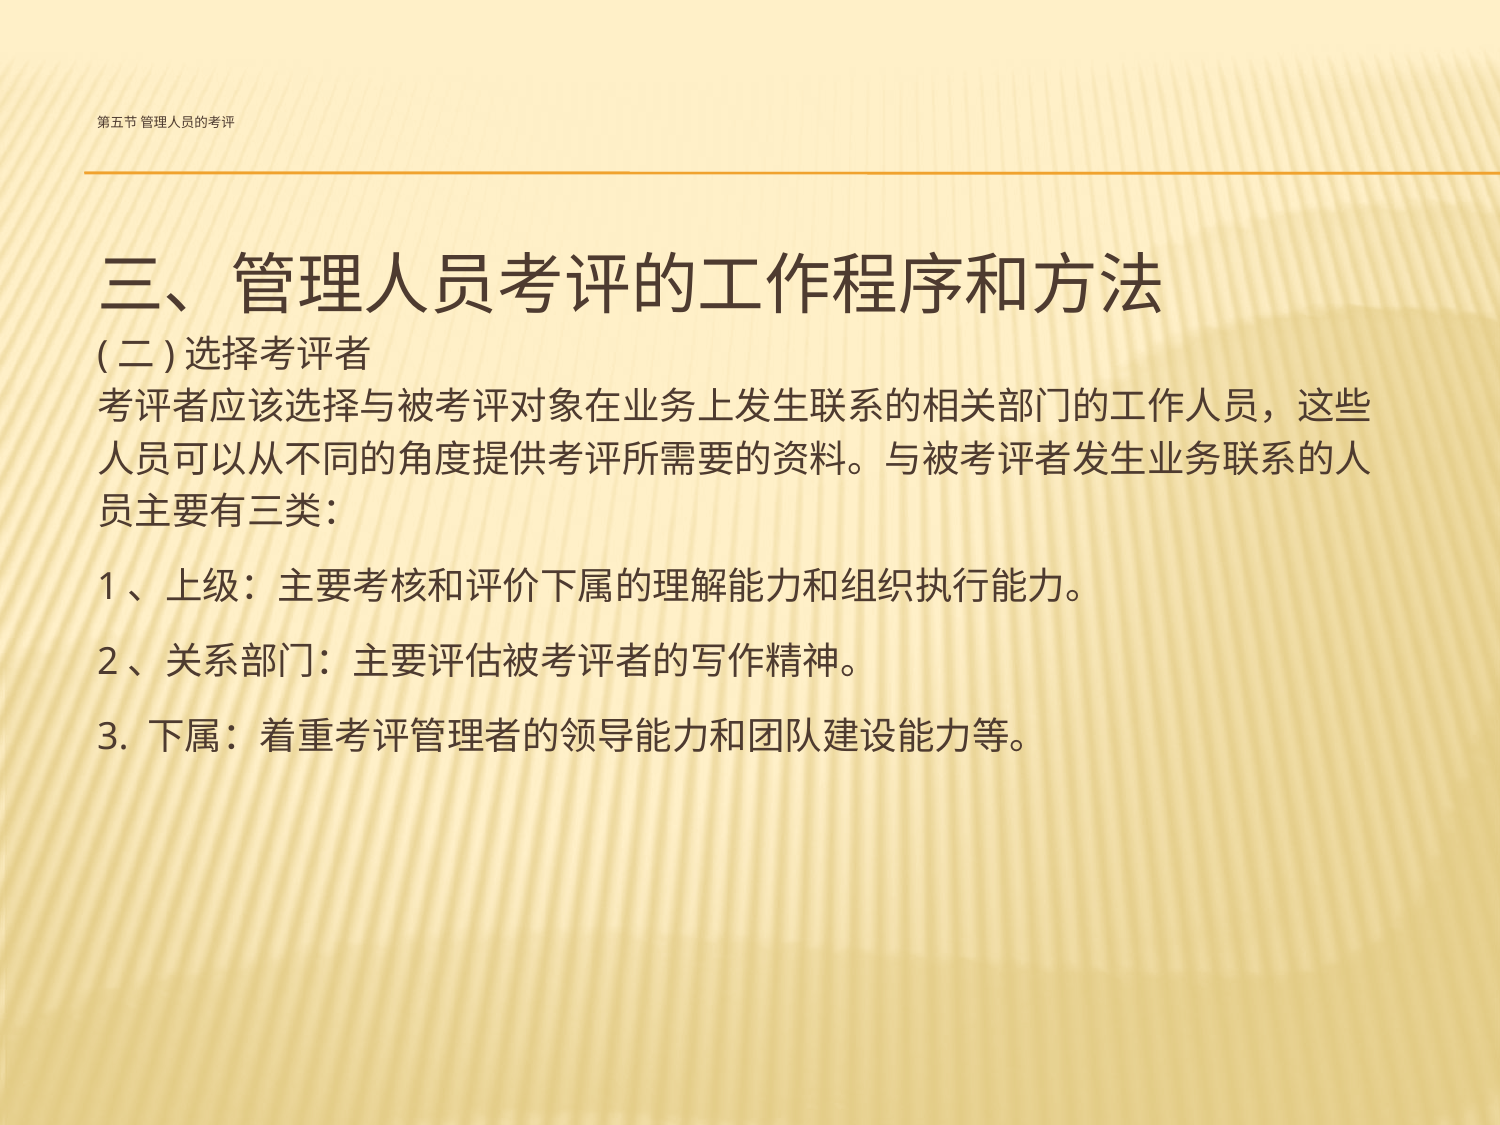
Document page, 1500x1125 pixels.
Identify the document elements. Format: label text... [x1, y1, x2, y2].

title 第五节 管理人员的考评 [82, 82, 1432, 155]
list 三、管理人员考评的工作程序和方法 (二)选择考评者 考评者应该选择与被考评对象在业务上发生联系的相关部门的工作人员，这些 人员可以从不同的角度提供考评所需要的资料。与被考评者发生业务联系的人 员主要有三类： 1、上级：主要考核和评价下属的理解能力和组织执行能力。 2、关系部门：主要评估被考评者的写作精神。 3. 下属：着重考评管理者的领导能力和团队建设能力等。 [81, 234, 1426, 1044]
